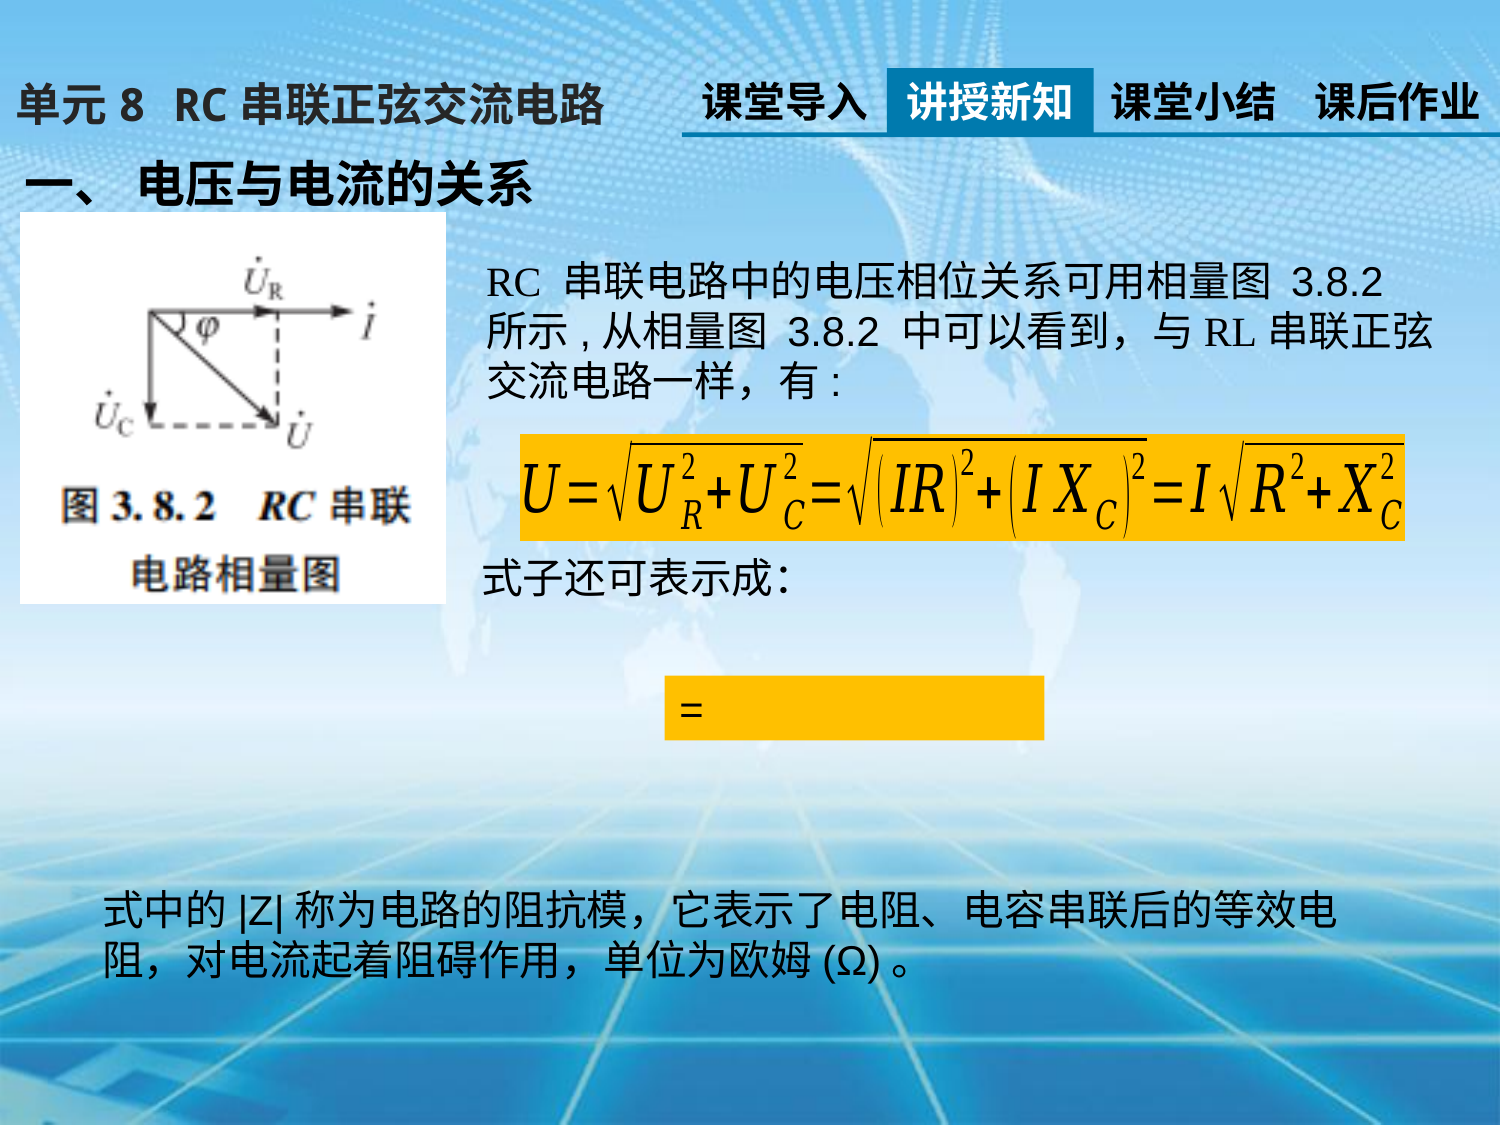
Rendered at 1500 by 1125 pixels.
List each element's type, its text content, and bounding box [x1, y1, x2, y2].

picture [0, 0, 1500, 1125]
text_box 式中的|Z|称为电路的阻抗模，它表示了电阻、电容串联后的等效电阻，对电流起着阻碍作用，单位为欧姆(Ω)。 [87, 876, 1411, 992]
text_box RC 串联电路中的电压相位关系可用相量图 3.8.2 所示,从相量图 3.8.2 中可以看到，与RL串联正弦交流电路一样，有: [471, 247, 1458, 413]
text_box 式子还可表示成： [466, 544, 972, 609]
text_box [1, 67, 1500, 139]
text_box 一、 电压与电流的关系 [1, 151, 559, 214]
